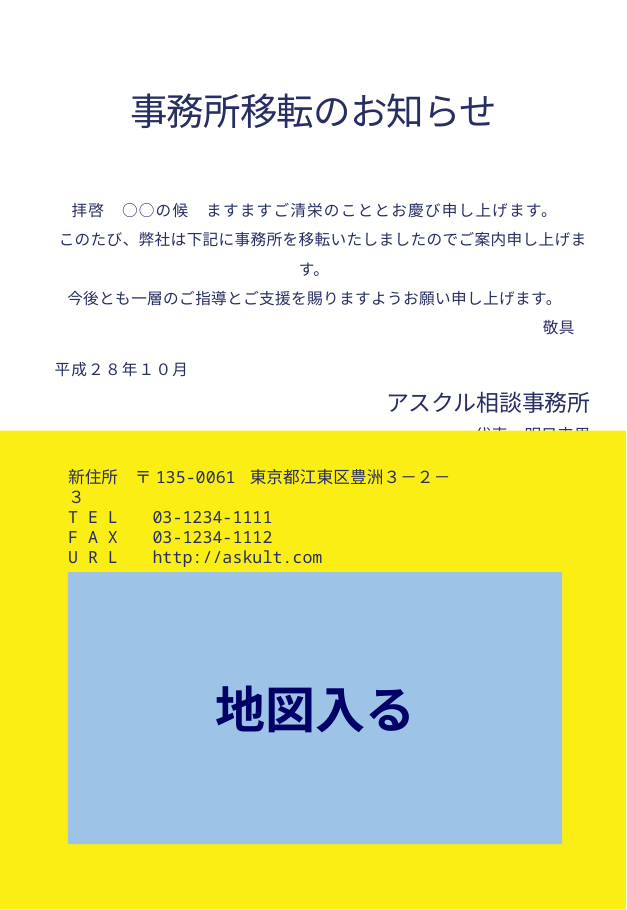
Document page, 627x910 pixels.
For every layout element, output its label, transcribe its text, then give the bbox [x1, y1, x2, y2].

text_box 地図入る [67, 571, 563, 845]
text_box 事務所移転のお知らせ [115, 80, 516, 140]
text_box 拝啓 ○○の候 ますますご清栄のこととお慶び申し上げます。 このたび、弊社は下記に事務所を移転いたしましたのでご案内申し上げます。 今後とも一層のご指導とご支援を賜りますようお願い申し上げます。 敬具 平成２８年１０月 アスクル相談事務所 代表 明日来男 [22, 183, 606, 430]
text_box [0, 430, 626, 910]
text_box 新住所 〒135-0061 東京都江東区豊洲３－２－３ T E L 03-1234-1111 F A X 03-1234-1112 U R L http://askult.com [53, 459, 472, 575]
